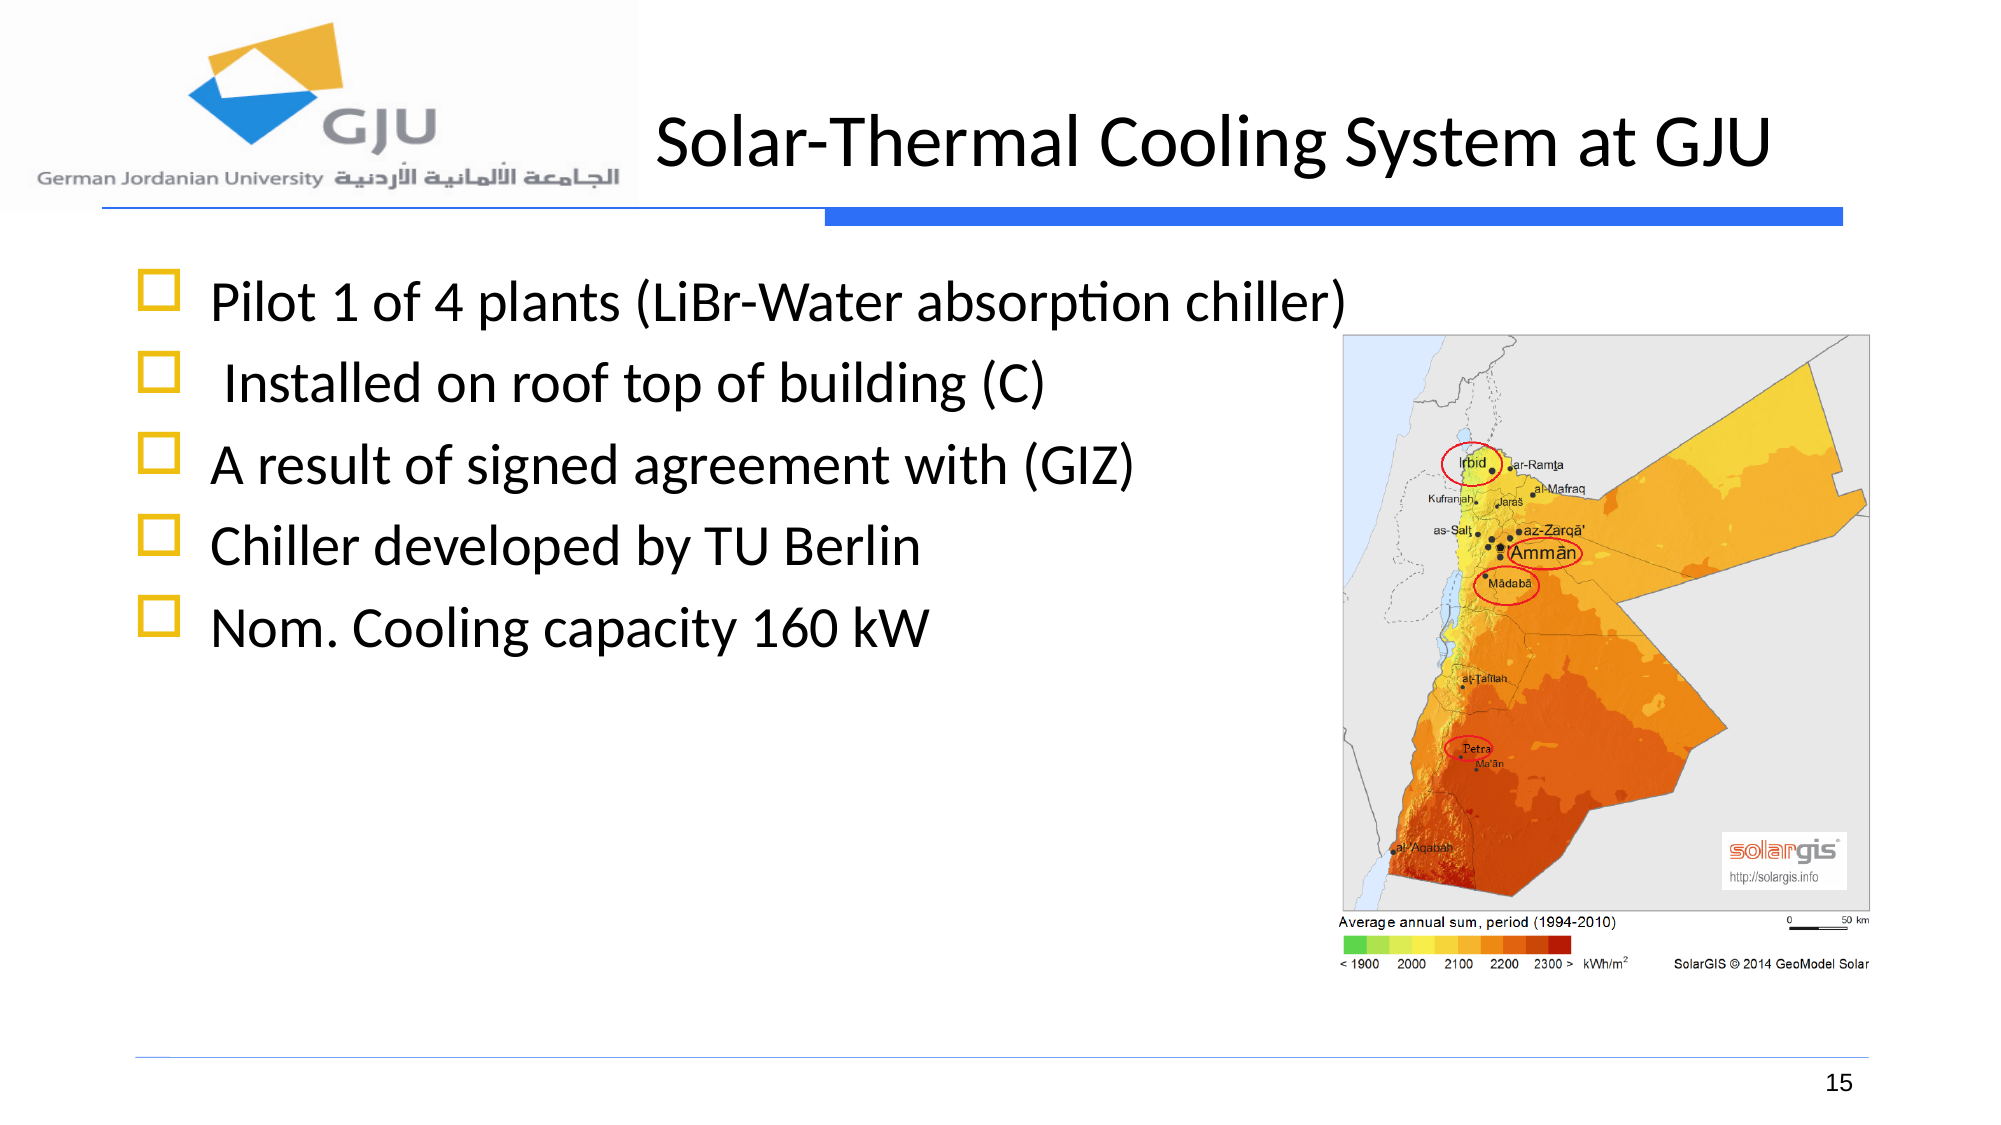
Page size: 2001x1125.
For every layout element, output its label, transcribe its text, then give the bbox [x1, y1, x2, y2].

slide_number 15 [1434, 1058, 1869, 1105]
picture [0, 0, 639, 211]
title Solar-Thermal Cooling System at GJU [640, 35, 1875, 189]
list Pilot 1 of 4 plants (LiBr-Water absorption chiller) Installed on roof top of building (C) A result of signed agreement with (GIZ) Chiller developed by TU Berlin Nom. Cooling capacity 160 kW [118, 255, 1868, 1047]
picture [1337, 329, 1874, 973]
